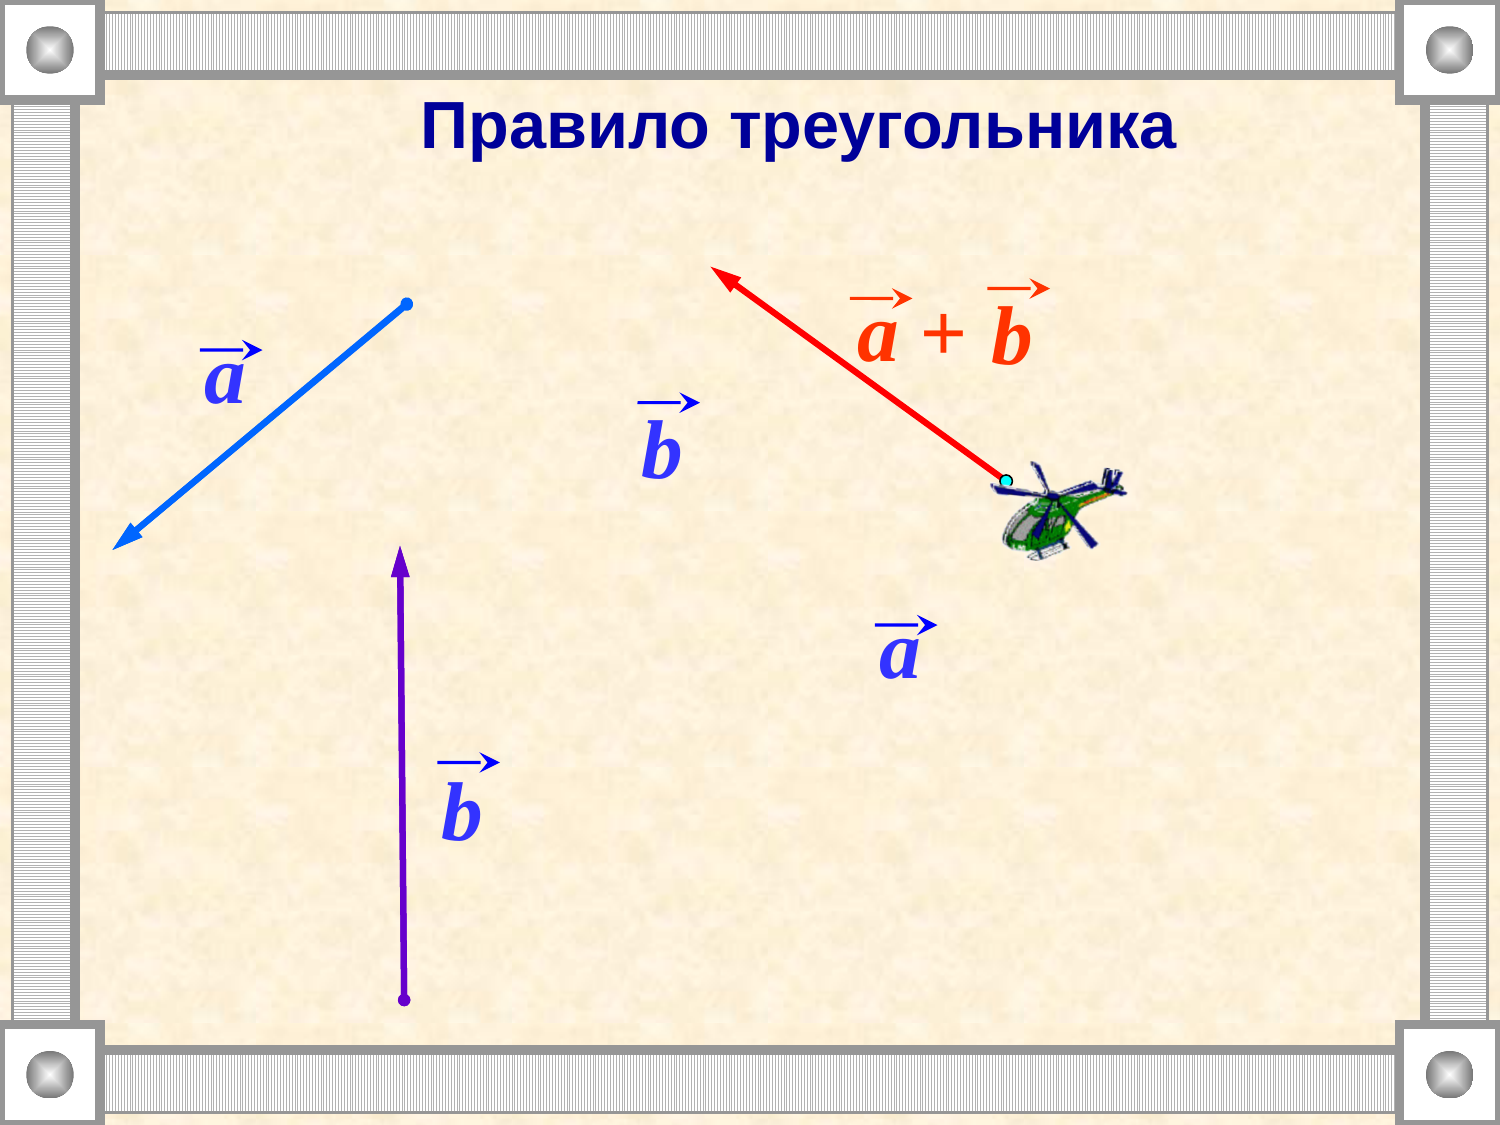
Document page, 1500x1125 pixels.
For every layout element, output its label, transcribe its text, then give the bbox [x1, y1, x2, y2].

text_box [849, 587, 951, 703]
picture [105, 0, 1395, 11]
picture [80, 80, 1420, 1045]
text_box [393, 545, 409, 1005]
picture [105, 1114, 1395, 1125]
text_box [710, 266, 794, 328]
picture [0, 105, 11, 1020]
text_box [612, 387, 713, 503]
text_box b [412, 750, 513, 865]
picture [1489, 105, 1500, 1020]
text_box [174, 312, 276, 428]
text_box [279, 300, 411, 412]
text_box [112, 436, 250, 550]
text_box Правило треугольника [350, 74, 1225, 170]
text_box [799, 270, 1063, 389]
text_box [479, 752, 500, 773]
